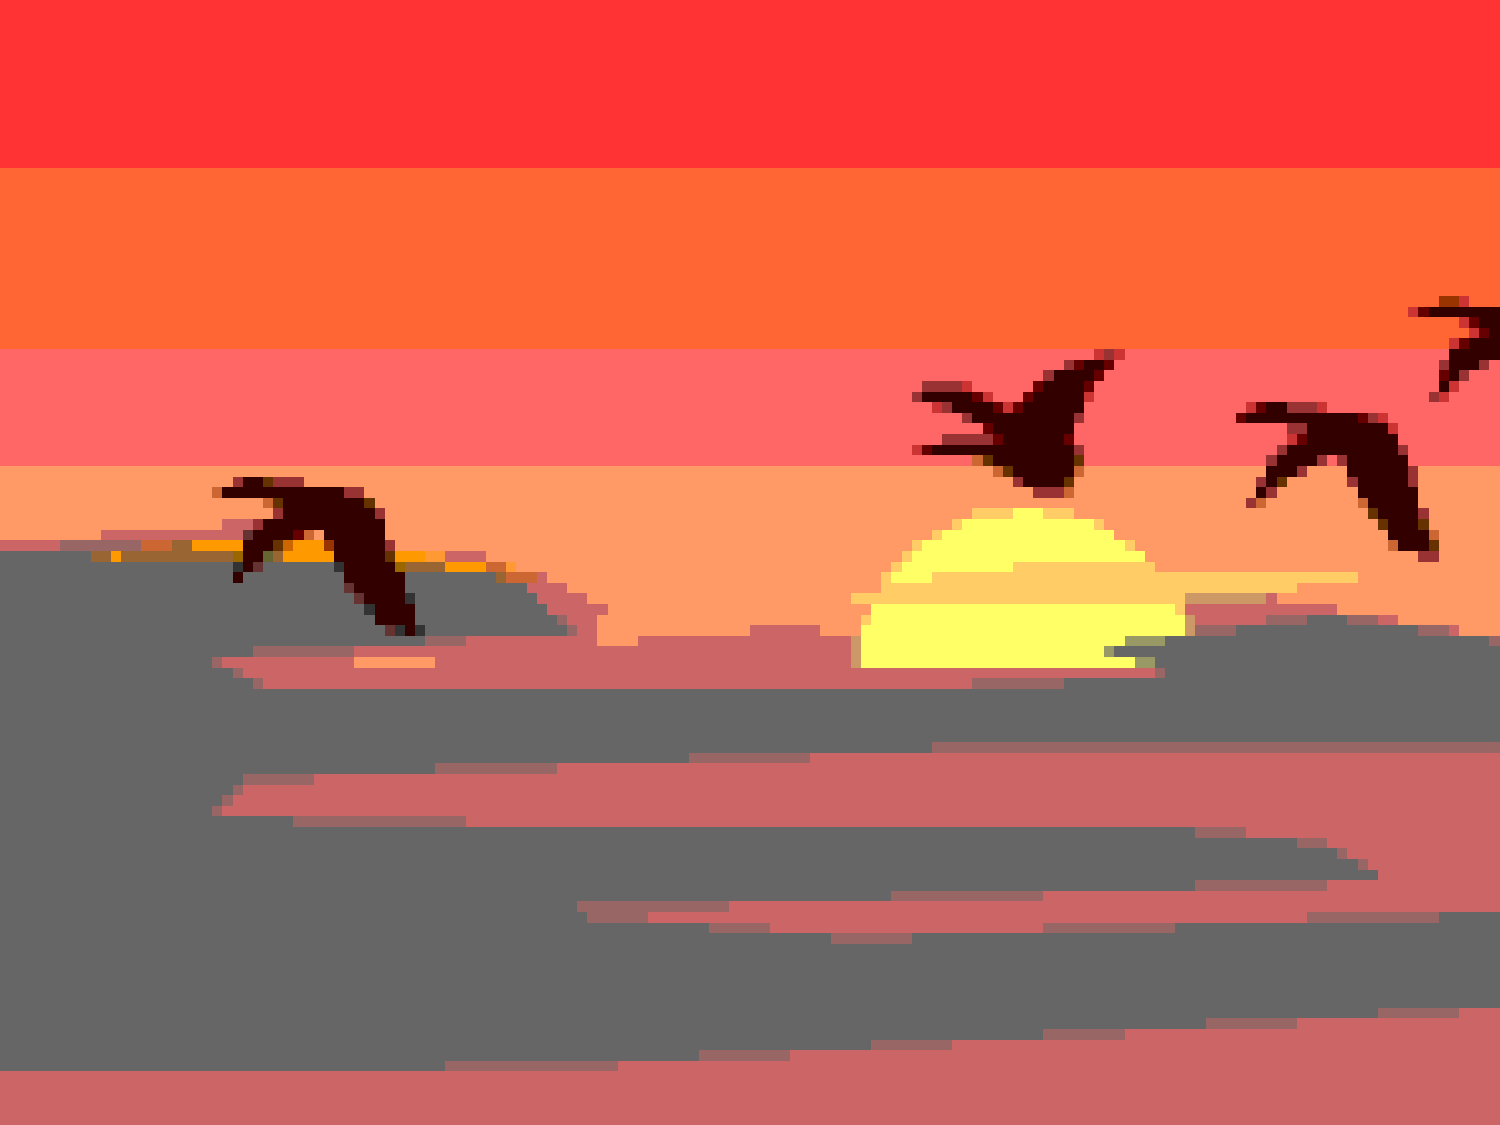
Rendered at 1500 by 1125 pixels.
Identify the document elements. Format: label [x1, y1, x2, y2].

list [0, 0, 1500, 1125]
